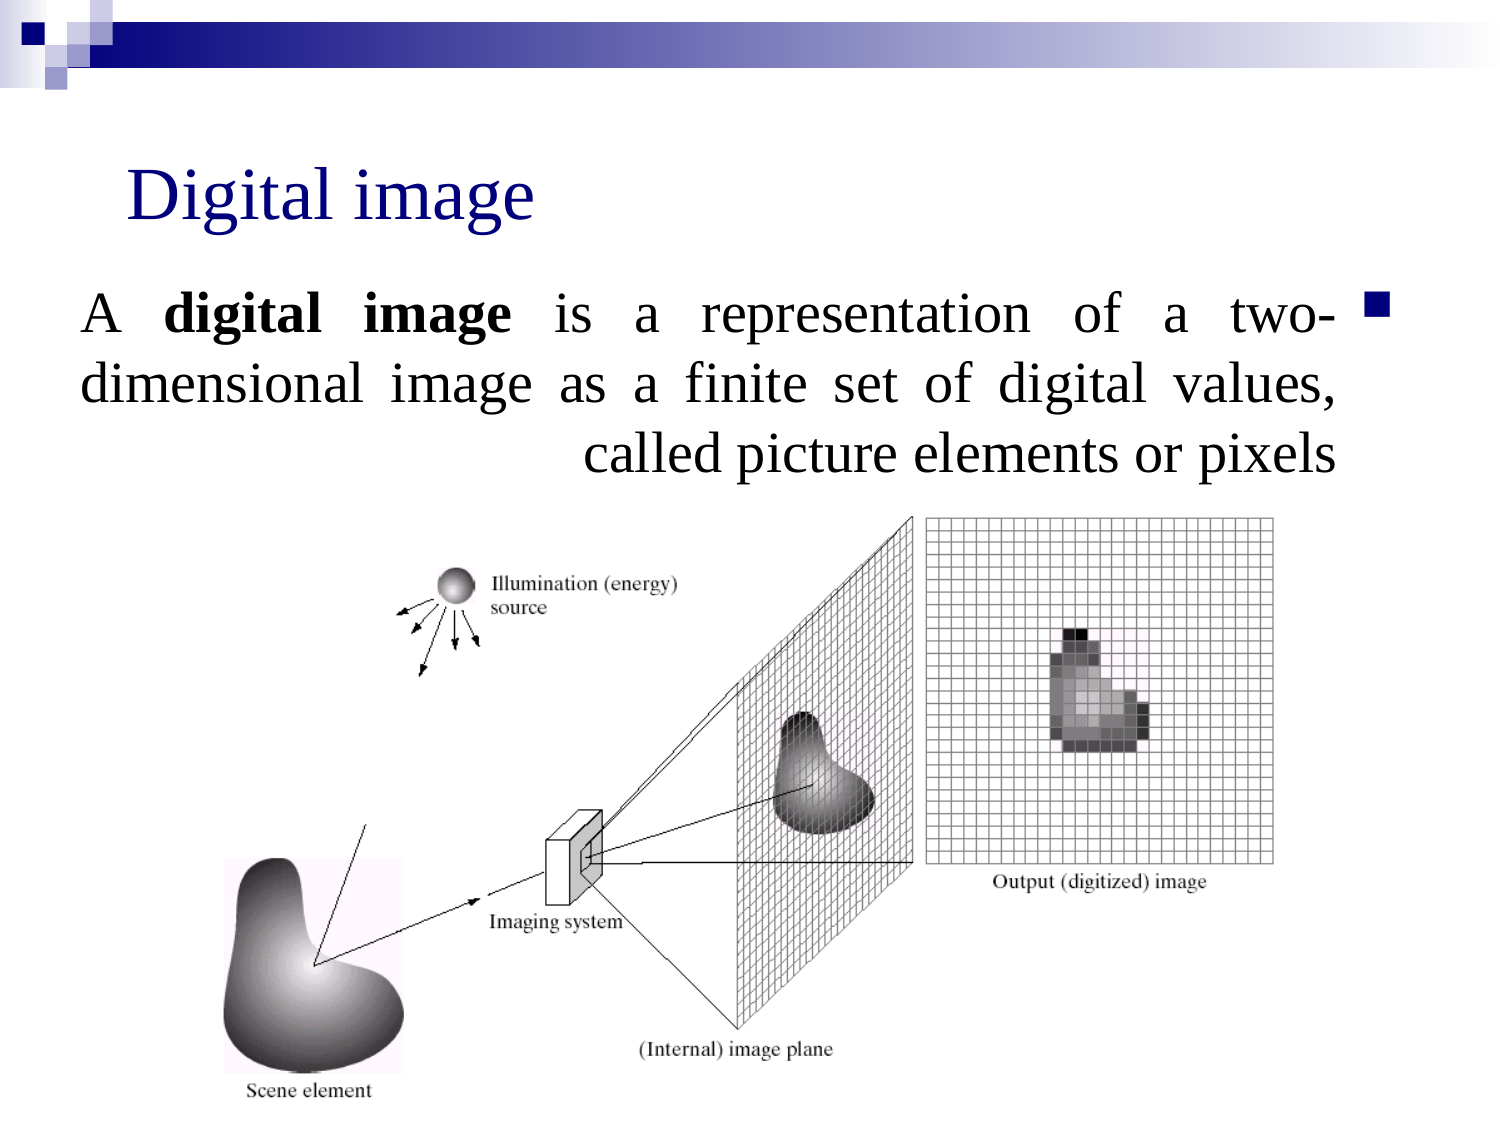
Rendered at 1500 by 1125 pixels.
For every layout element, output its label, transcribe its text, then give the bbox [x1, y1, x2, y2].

list A digital image is a representation of a two-dimensional image as a finite set of digital values, called picture elements or pixels [64, 266, 1410, 513]
picture [215, 508, 1285, 1114]
text_box Digital image [112, 137, 975, 242]
